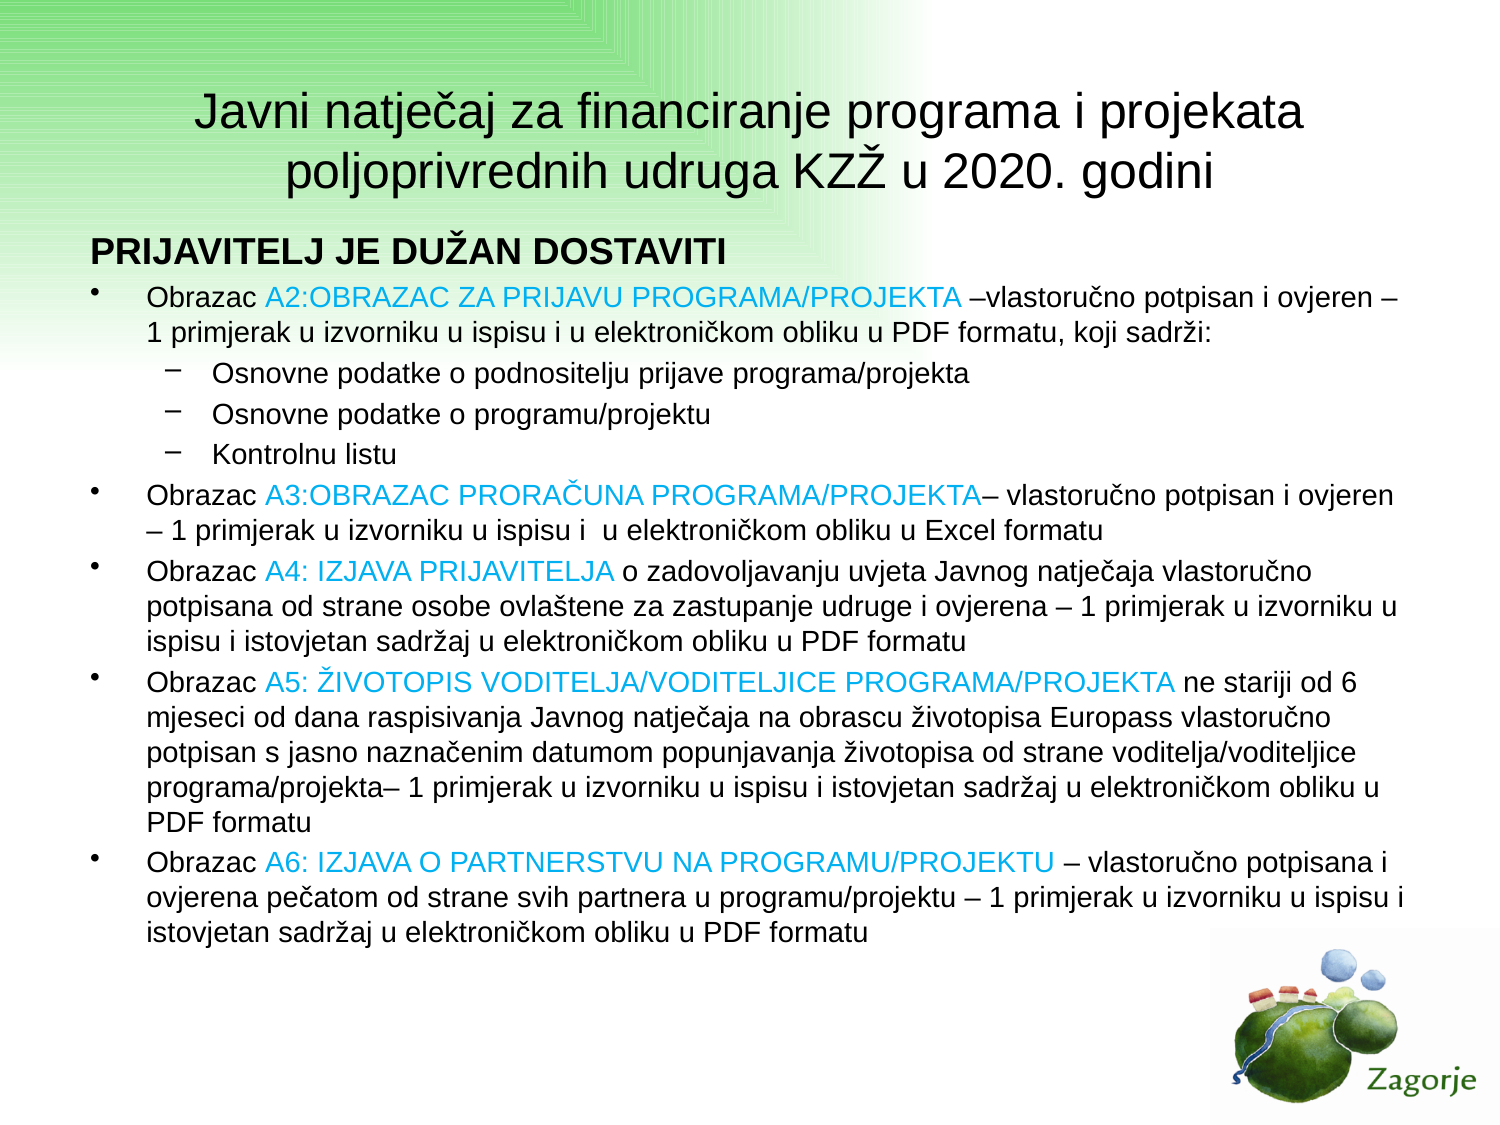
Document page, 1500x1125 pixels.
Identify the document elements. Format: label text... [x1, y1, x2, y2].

title Javni natječaj za financiranje programa i projekata poljoprivrednih udruga KZŽ u 2020. godini [75, 45, 1425, 220]
picture [1210, 928, 1500, 1125]
list PRIJAVITELJ JE DUŽAN DOSTAVITI Obrazac A2:OBRAZAC ZA PRIJAVU PROGRAMA/PROJEKTA –vlastoručno potpisan i ovjeren – 1 primjerak u izvorniku u ispisu i u elektroničkom obliku u PDF formatu, koji sadrži: Osnovne podatke o podnositelju prijave programa/projekta Osnovne podatke o programu/projektu Kontrolnu listu Obrazac A3:OBRAZAC PRORAČUNA PROGRAMA/PROJEKTA– vlastoručno potpisan i ovjeren – 1 primjerak u izvorniku u ispisu i u elektroničkom obliku u Excel formatu Obrazac A4: IZJAVA PRIJAVITELJA o zadovoljavanju uvjeta Javnog natječaja vlastoručno potpisana od strane osobe ovlaštene za zastupanje udruge i ovjerena – 1 primjerak u izvorniku u ispisu i istovjetan sadržaj u elektroničkom obliku u PDF formatu Obrazac A5: ŽIVOTOPIS VODITELJA/VODITELJICE PROGRAMA/PROJEKTA ne stariji od 6 mjeseci od dana raspisivanja Javnog natječaja na obrascu životopisa Europass vlastoručno potpisan s jasno naznačenim datumom popunjavanja životopisa od strane voditelja/voditeljice programa/projekta– 1 primjerak u izvorniku u ispisu i istovjetan sadržaj u elektroničkom obliku u PDF formatu Obrazac A6: IZJAVA O PARTNERSTVU NA PROGRAMU/PROJEKTU – vlastoručno potpisana i ovjerena pečatom od strane svih partnera u programu/projektu – 1 primjerak u izvorniku u ispisu i istovjetan sadržaj u elektroničkom obliku u PDF formatu [75, 220, 1425, 1005]
